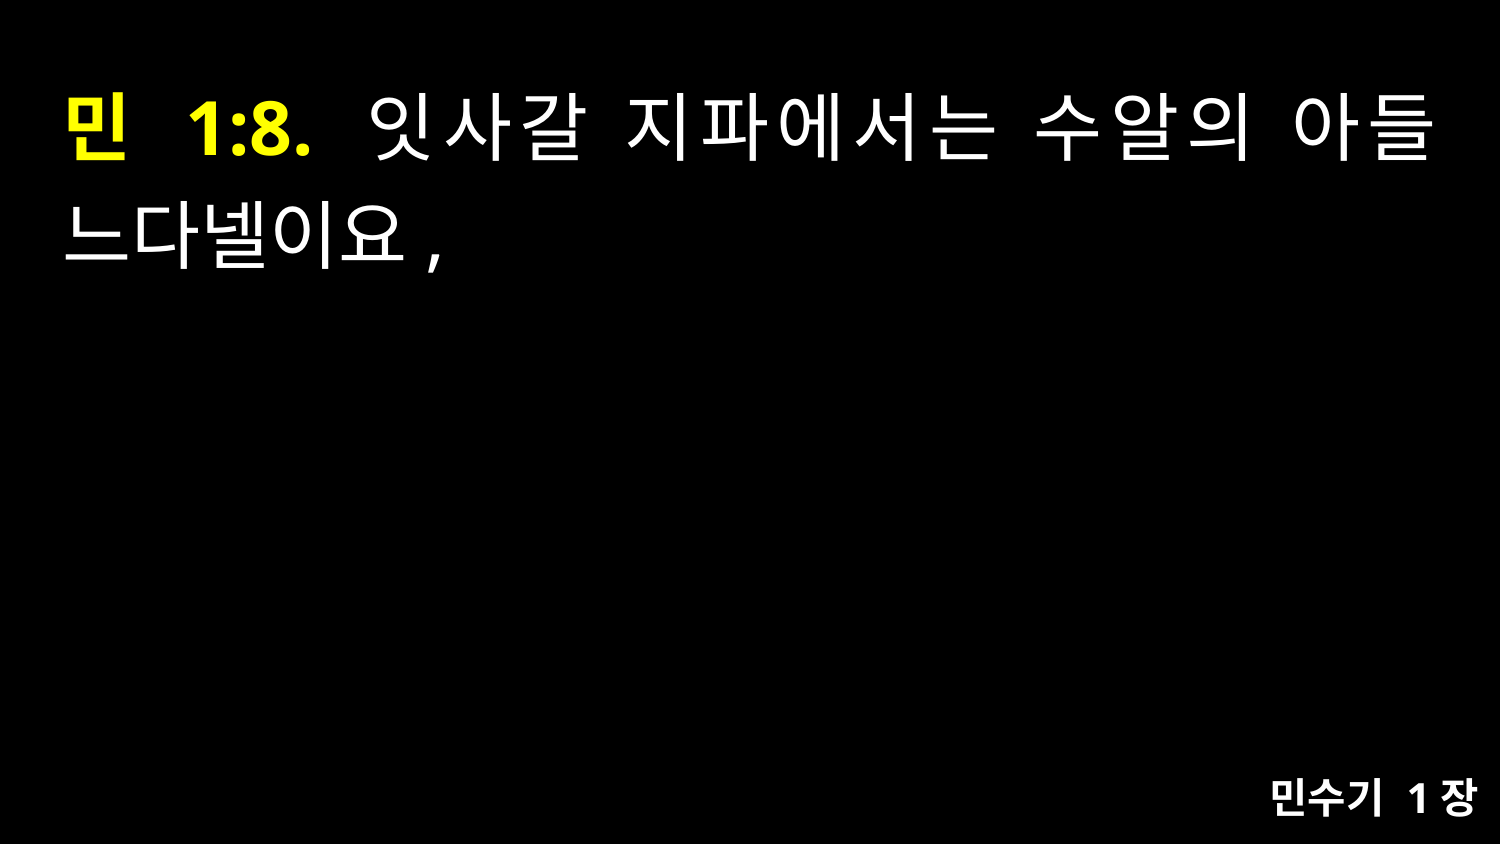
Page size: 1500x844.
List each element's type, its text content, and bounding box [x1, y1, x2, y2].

title 민 1:8. 잇사갈 지파에서는 수알의 아들 느다넬이요, [0, 0, 1500, 844]
subtitle 민수기 1장 [916, 770, 1500, 844]
